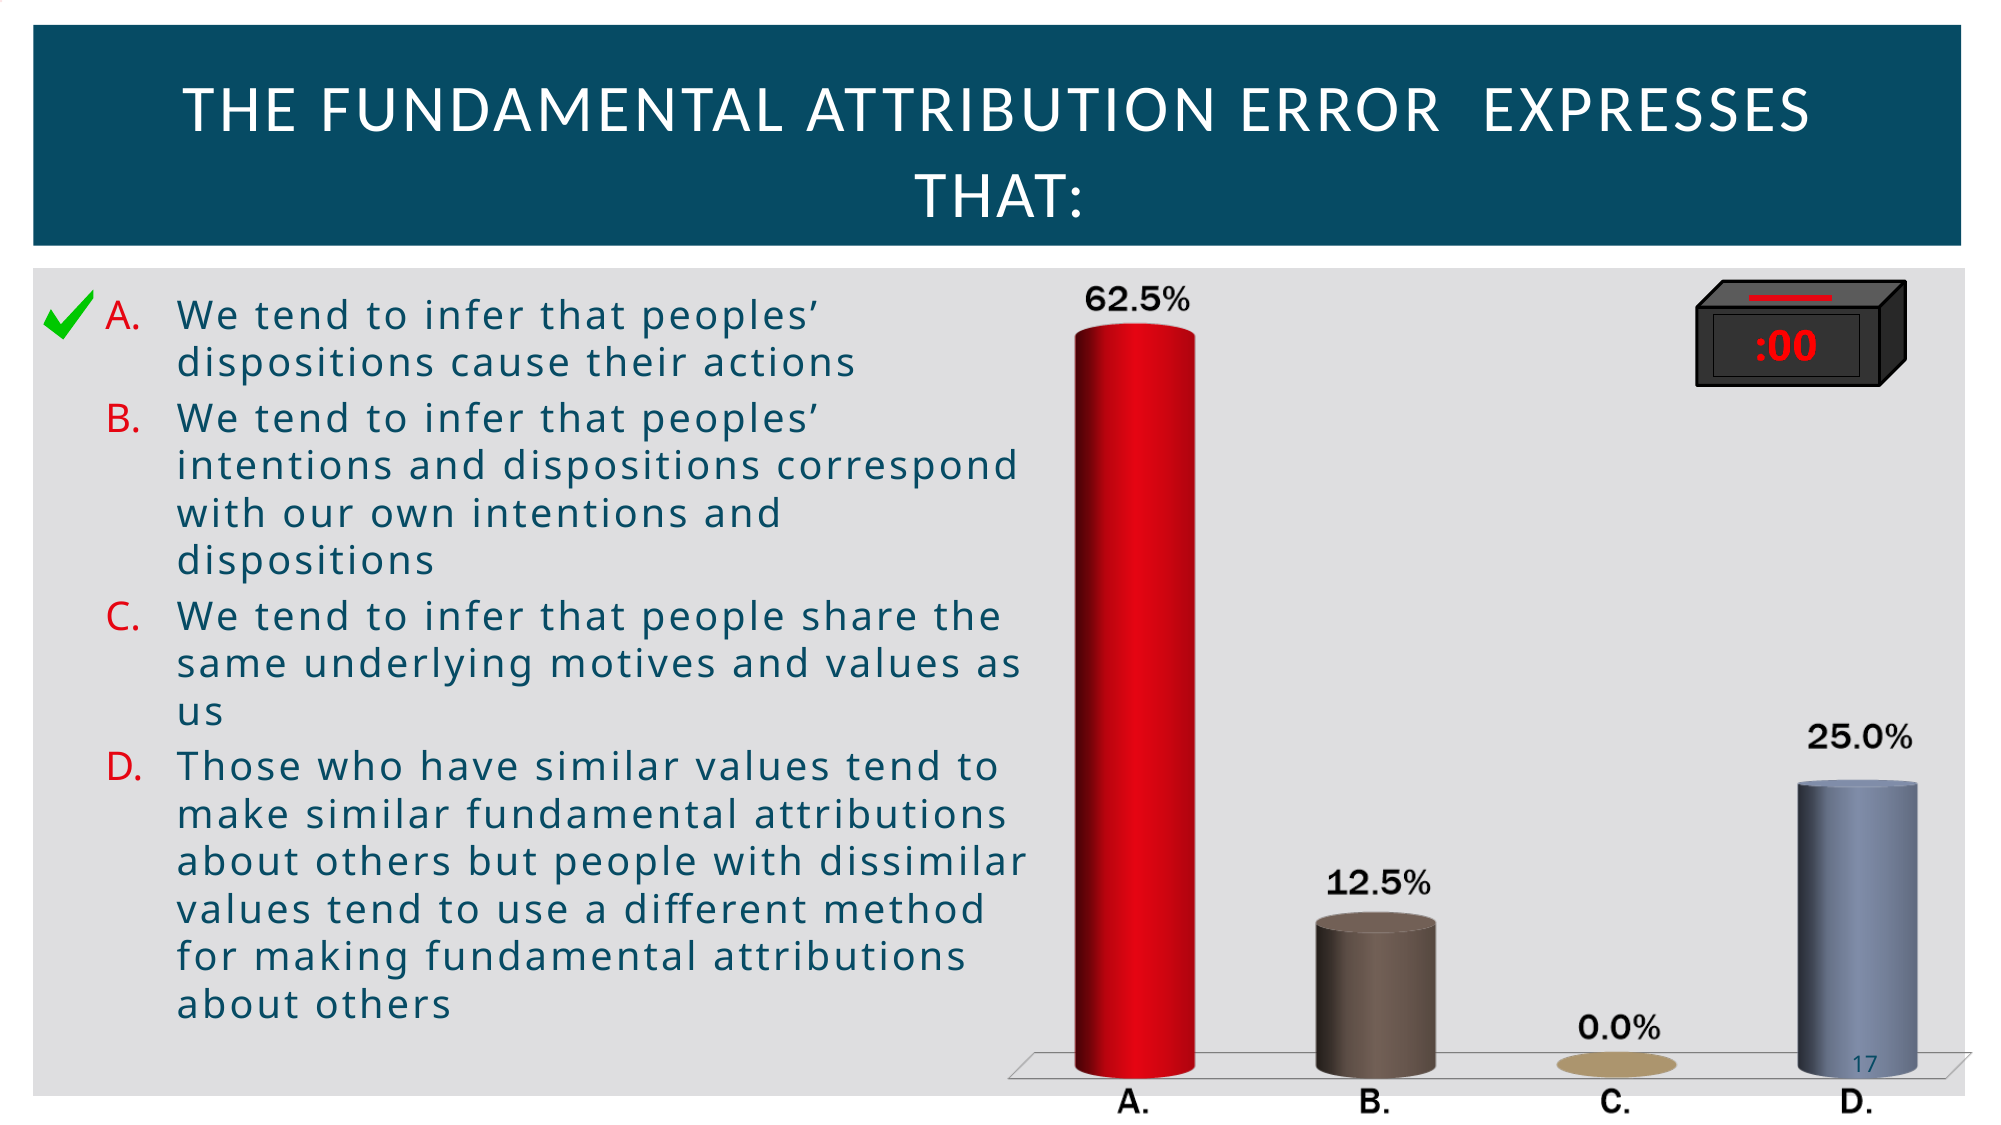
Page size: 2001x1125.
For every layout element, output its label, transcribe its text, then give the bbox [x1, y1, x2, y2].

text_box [1696, 280, 1906, 386]
slide_number 17 [1800, 1041, 1930, 1089]
list We tend to infer that peoples’ dispositions cause their actions We tend to infer that peoples’ intentions and dispositions correspond with our own intentions and dispositions We tend to infer that people share the same underlying motives and values as us Those who have similar values tend to make similar fundamental attributions about others but people with dissimilar values tend to use a different method for making fundamental attributions about others [83, 281, 1052, 1043]
title The fundamental attribution error expresses that: [83, 58, 1917, 232]
text_box [988, 280, 1991, 1125]
text_box [41, 288, 95, 342]
